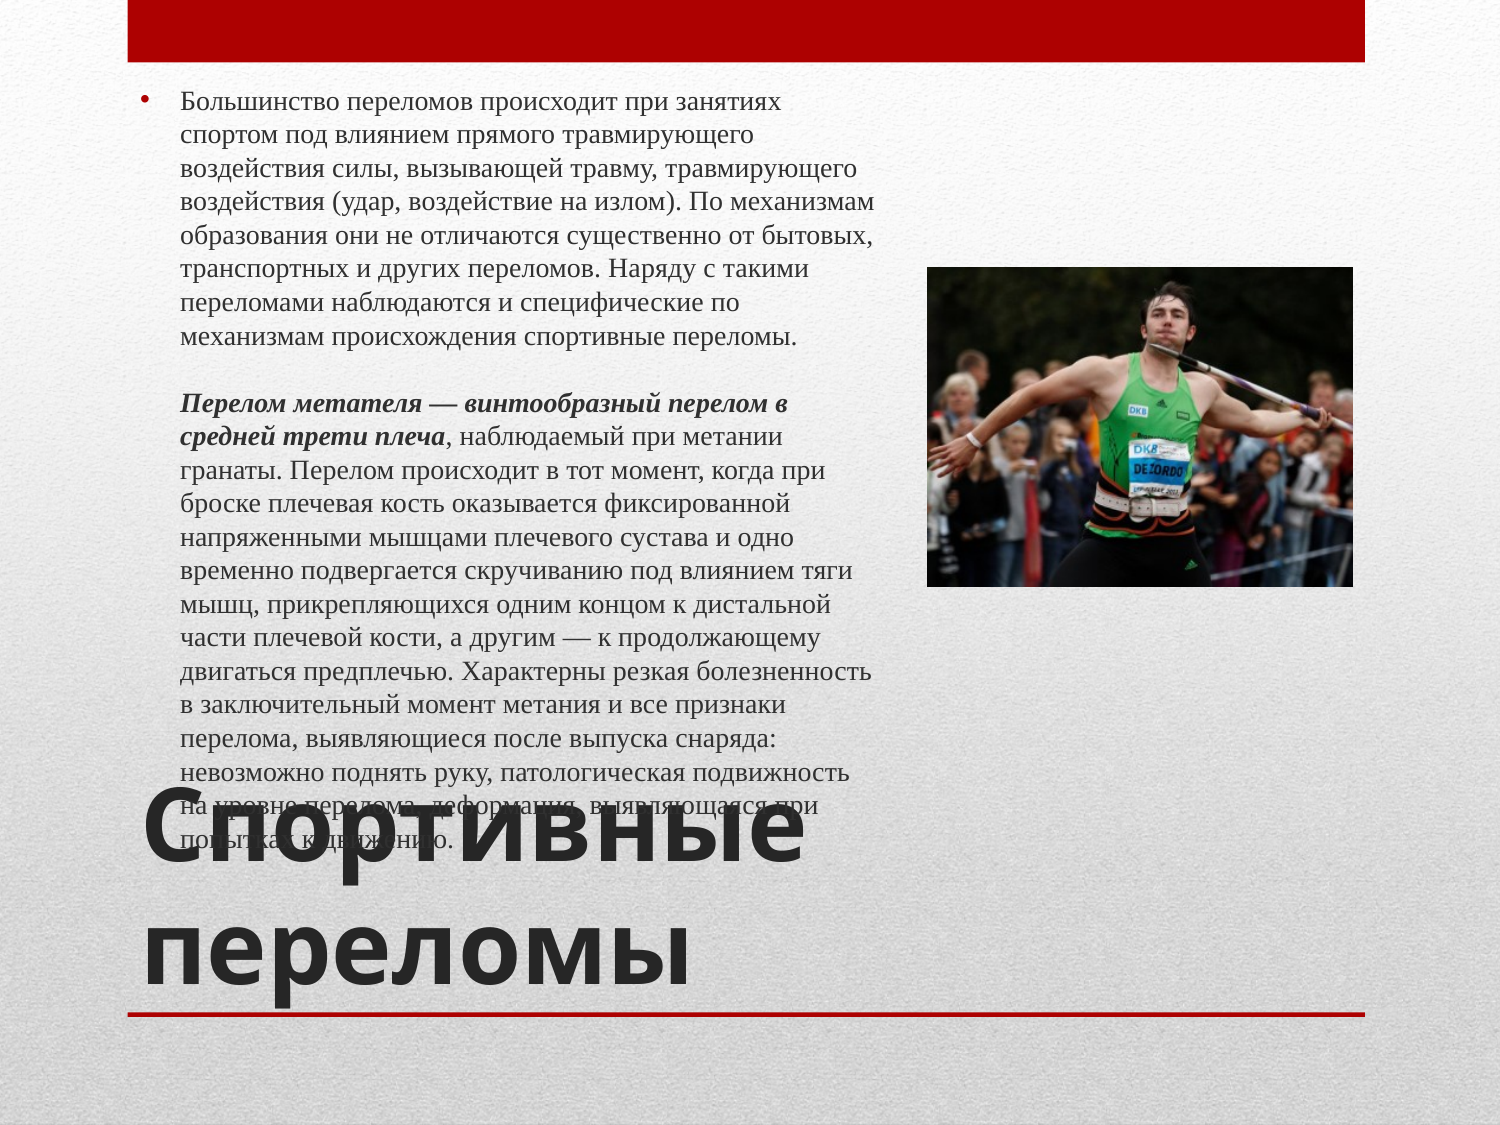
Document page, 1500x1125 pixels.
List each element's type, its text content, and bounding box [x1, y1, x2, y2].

picture [926, 266, 1354, 587]
list Большинство переломов происходит при занятиях спортом под влиянием прямого травмирующего воздействия силы, вызывающей травму, травмиру­ющего воздействия (удар, воздействие на излом). По механизмам образования они не отличаются существенно от бытовых, транспортных и других переломов. На­ряду с такими переломами наблюдают­ся и специфические по механизмам про­исхождения спортивные переломы. Перелом метателя — винтообразный перелом в средней трети плеча, наблю­даемый при метании гранаты. Пере­лом происходит в тот момент, когда при броске плечевая кость оказывает­ся фиксированной напряженными мышцами плечевого сустава и одно­временно подвергается скручиванию под влиянием тяги мышц, прикреп­ляющихся одним концом к дистальной части плечевой кости, а другим — к продолжающему двигаться предпле­чью. Характерны резкая болезненность в заключительный момент метания и все признаки перелома, выявляющие­ся после выпуска снаряда: невозможно поднять руку, патологическая подвиж­ность на уровне перелома, деформа­ция, выявляющаяся при попытках к движению. [125, 66, 892, 870]
title Спортивные переломы [125, 750, 1238, 1013]
